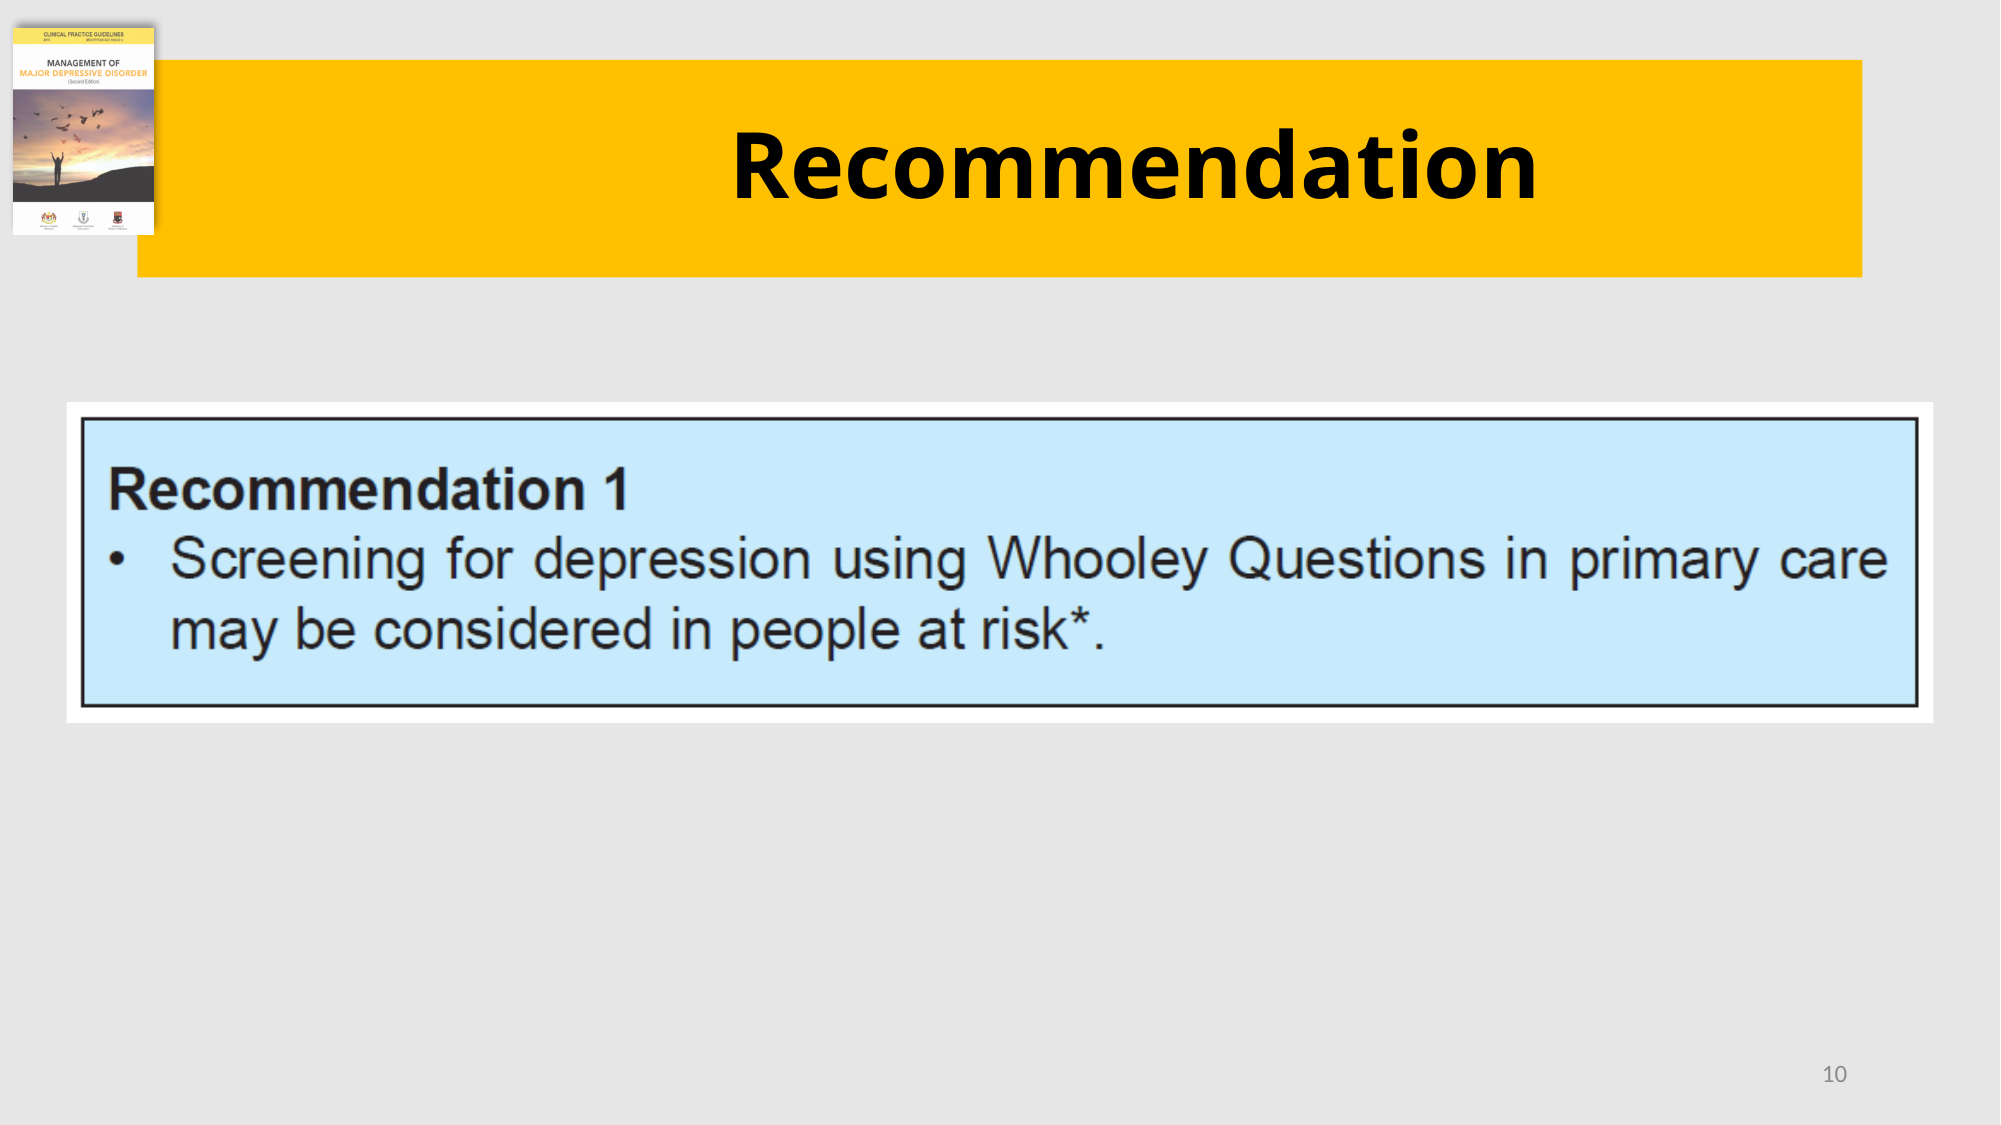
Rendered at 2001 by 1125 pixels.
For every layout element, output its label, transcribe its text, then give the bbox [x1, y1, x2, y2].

slide_number 10 [1412, 1042, 1863, 1103]
picture [13, 28, 154, 235]
picture [66, 402, 1934, 723]
title Recommendation [137, 59, 1863, 278]
